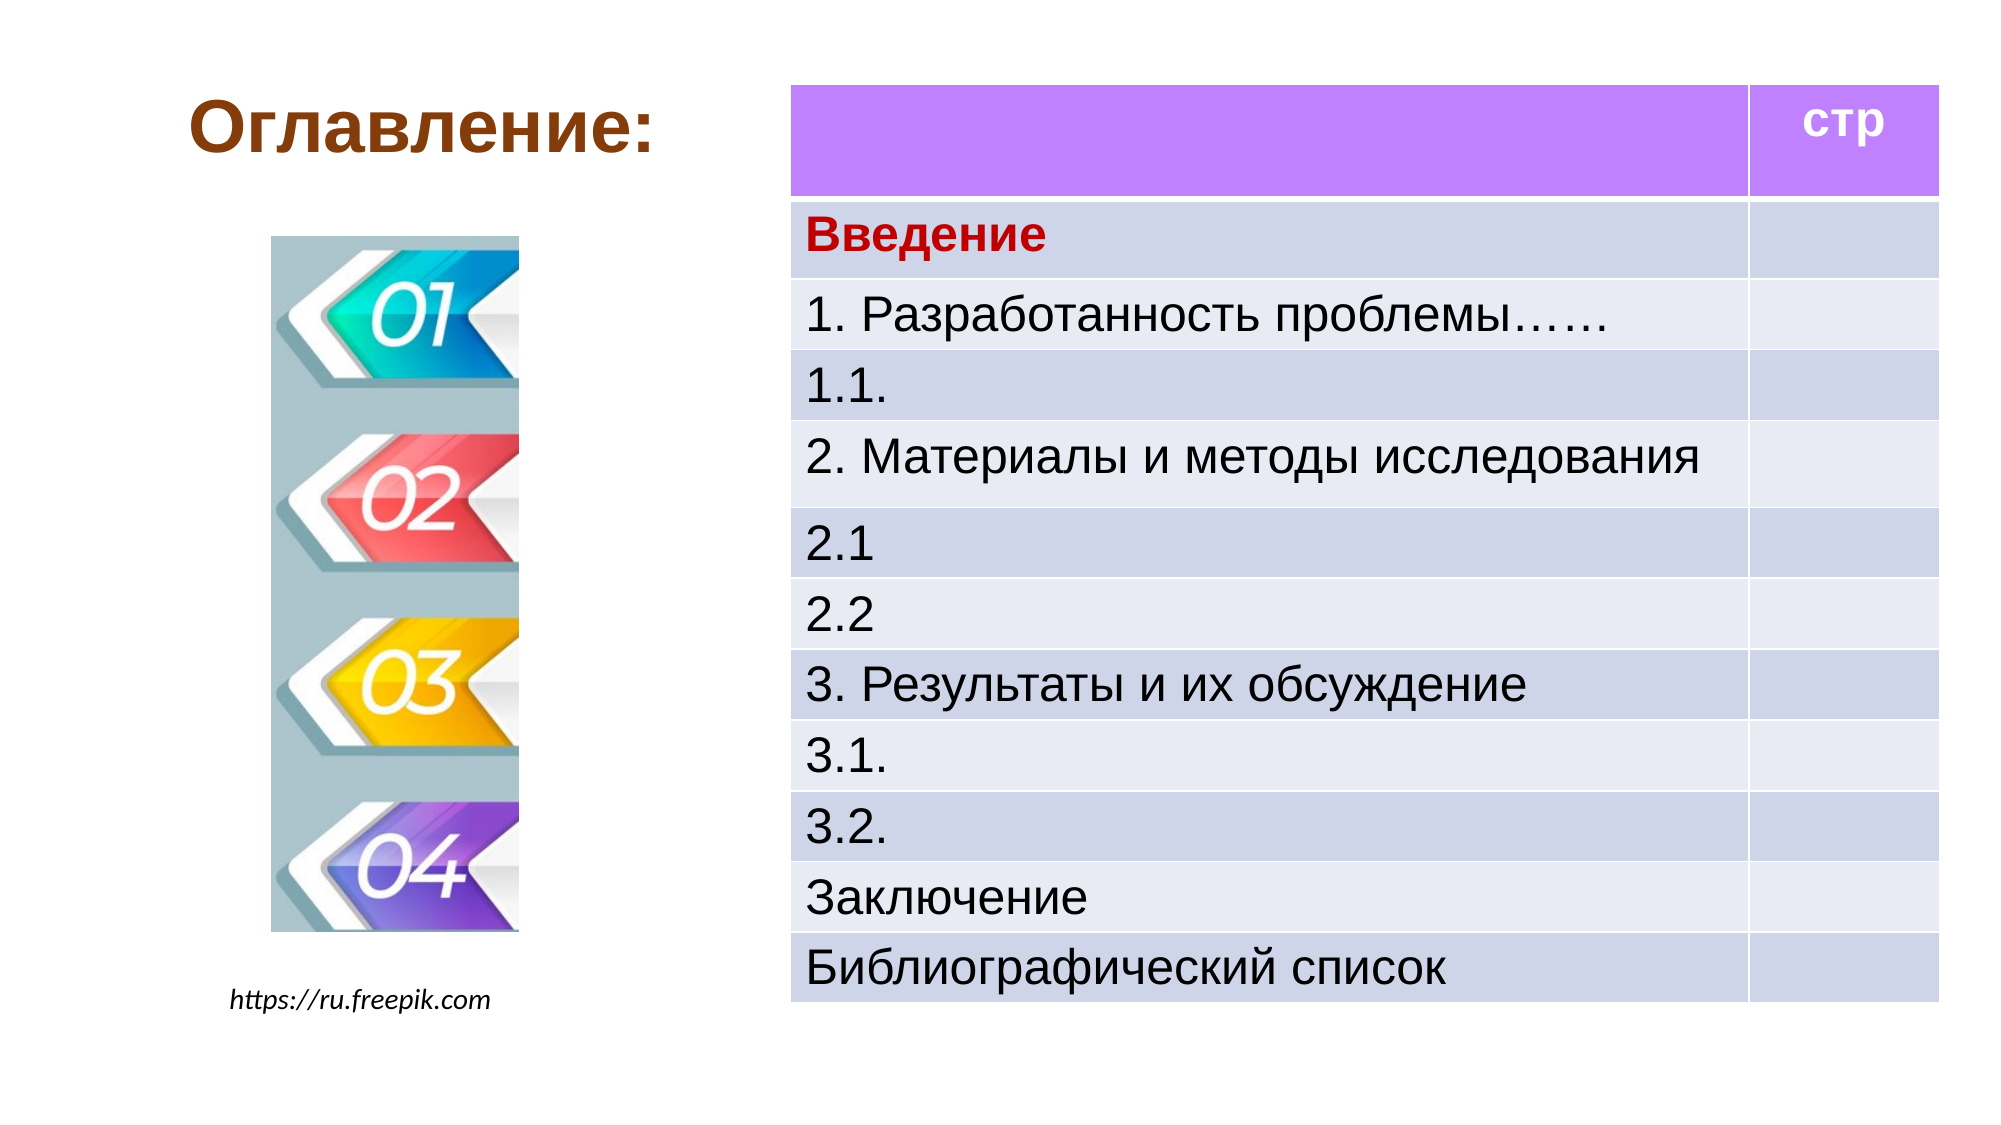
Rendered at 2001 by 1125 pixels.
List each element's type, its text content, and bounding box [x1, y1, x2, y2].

text_box Оглавление: [45, 32, 801, 225]
table_cell 2.1 [791, 508, 1748, 577]
table_cell [1750, 933, 1939, 1002]
table_cell 2.2 [791, 579, 1748, 648]
table_cell 1. Разработанность проблемы…… [791, 280, 1748, 349]
table_cell [1750, 792, 1939, 861]
table_cell 1.1. [791, 350, 1748, 420]
table_cell 3.2. [791, 792, 1748, 861]
table_cell [1750, 202, 1939, 278]
table_cell [1750, 862, 1939, 931]
table_cell [1750, 721, 1939, 790]
table_cell 2. Материалы и методы исследования [791, 421, 1748, 507]
table_cell [1750, 421, 1939, 507]
table_cell [1750, 650, 1939, 719]
table_cell [1750, 280, 1939, 349]
table_header [791, 85, 1748, 196]
text_box https://ru.freepik.com [56, 972, 665, 1023]
table_cell [1750, 579, 1939, 648]
table_cell Введение [791, 202, 1748, 278]
table_cell [1750, 508, 1939, 577]
table_cell [1750, 350, 1939, 420]
table_cell 3. Результаты и их обсуждение [791, 650, 1748, 719]
table_cell Заключение [791, 862, 1748, 931]
picture [271, 236, 519, 932]
table_cell Библиографический список [791, 933, 1748, 1002]
table_header стр [1750, 85, 1939, 196]
table_cell 3.1. [791, 721, 1748, 790]
